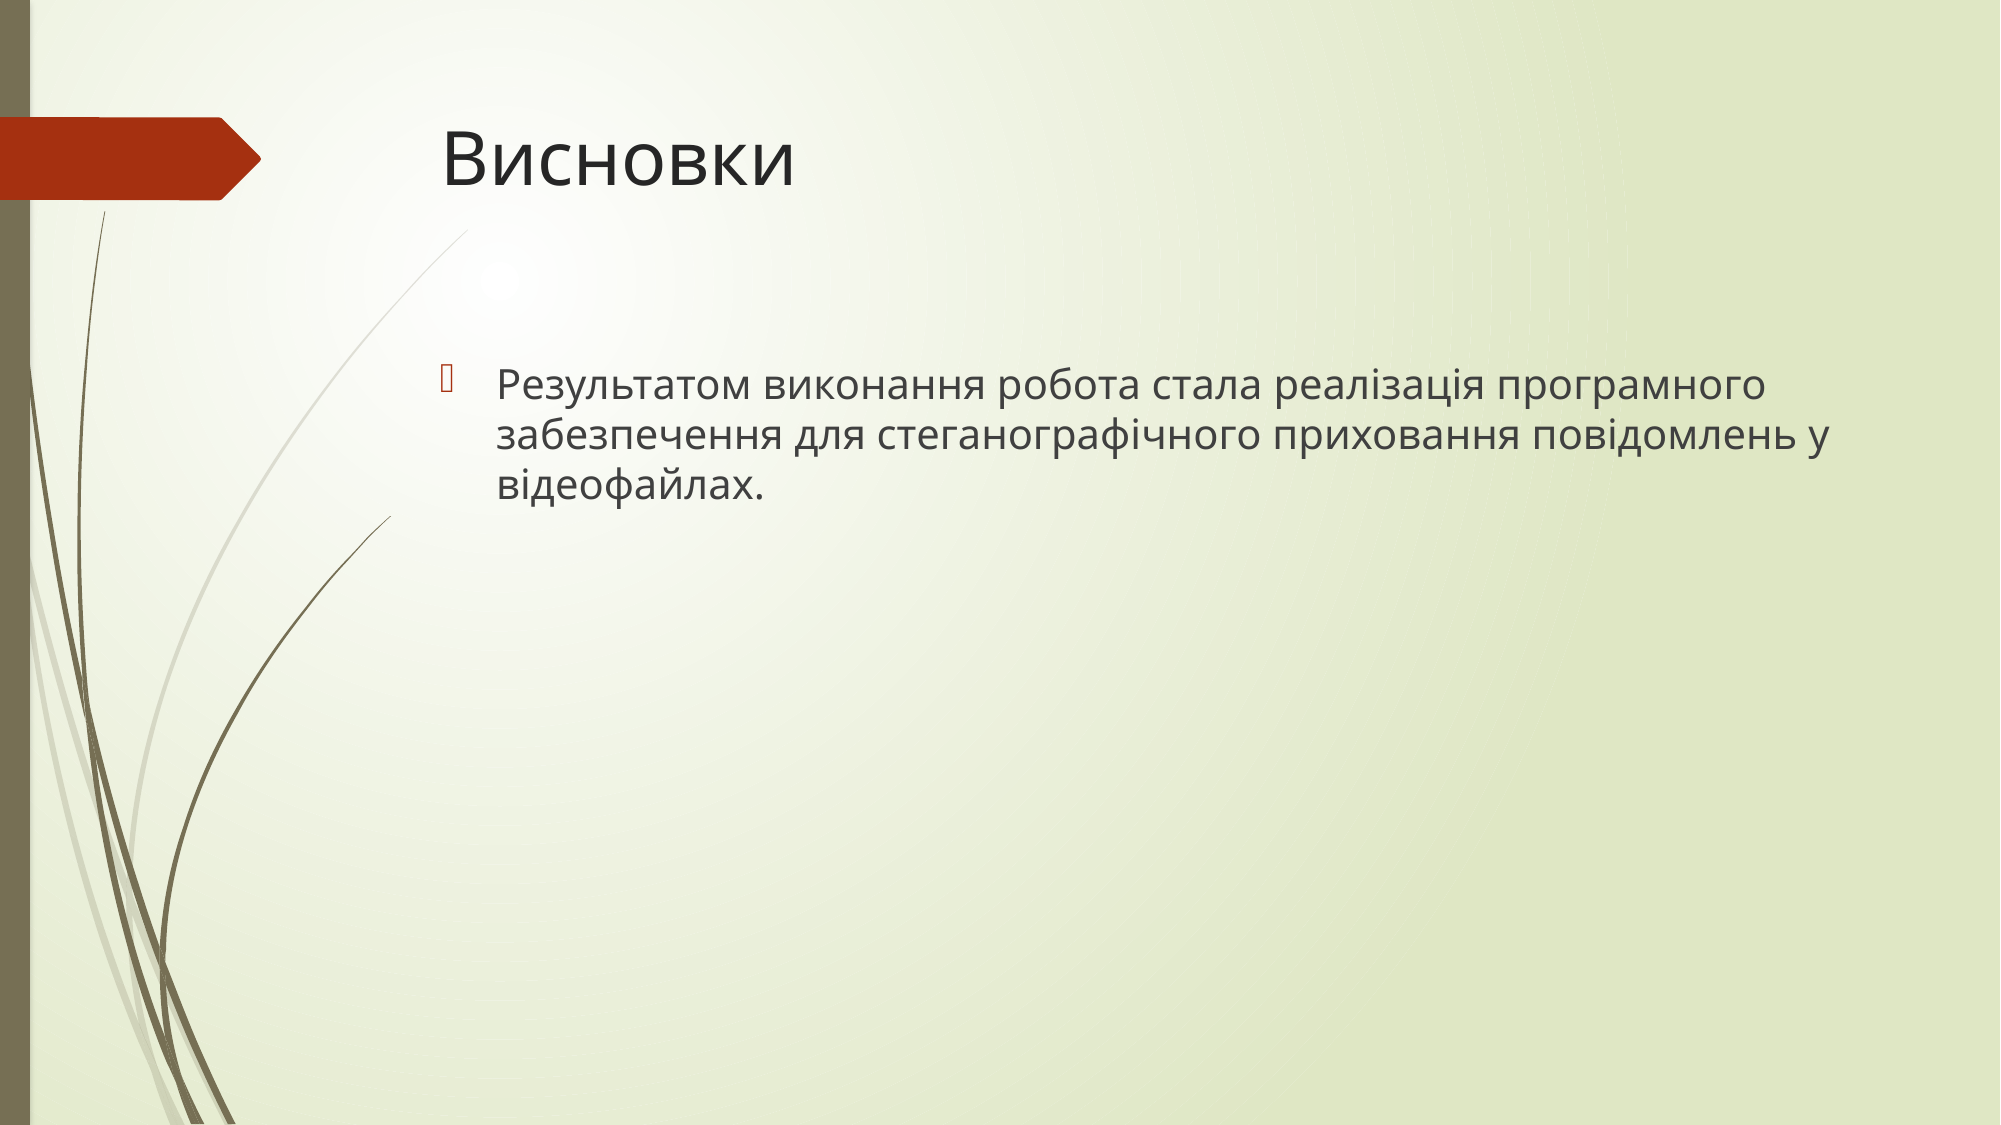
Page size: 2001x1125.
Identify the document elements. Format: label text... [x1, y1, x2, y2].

title Висновки [425, 102, 1888, 313]
list Результатом виконання робота стала реалізація програмного забезпечення для стеганографічного приховання повідомлень у відеофайлах. [424, 350, 1888, 970]
